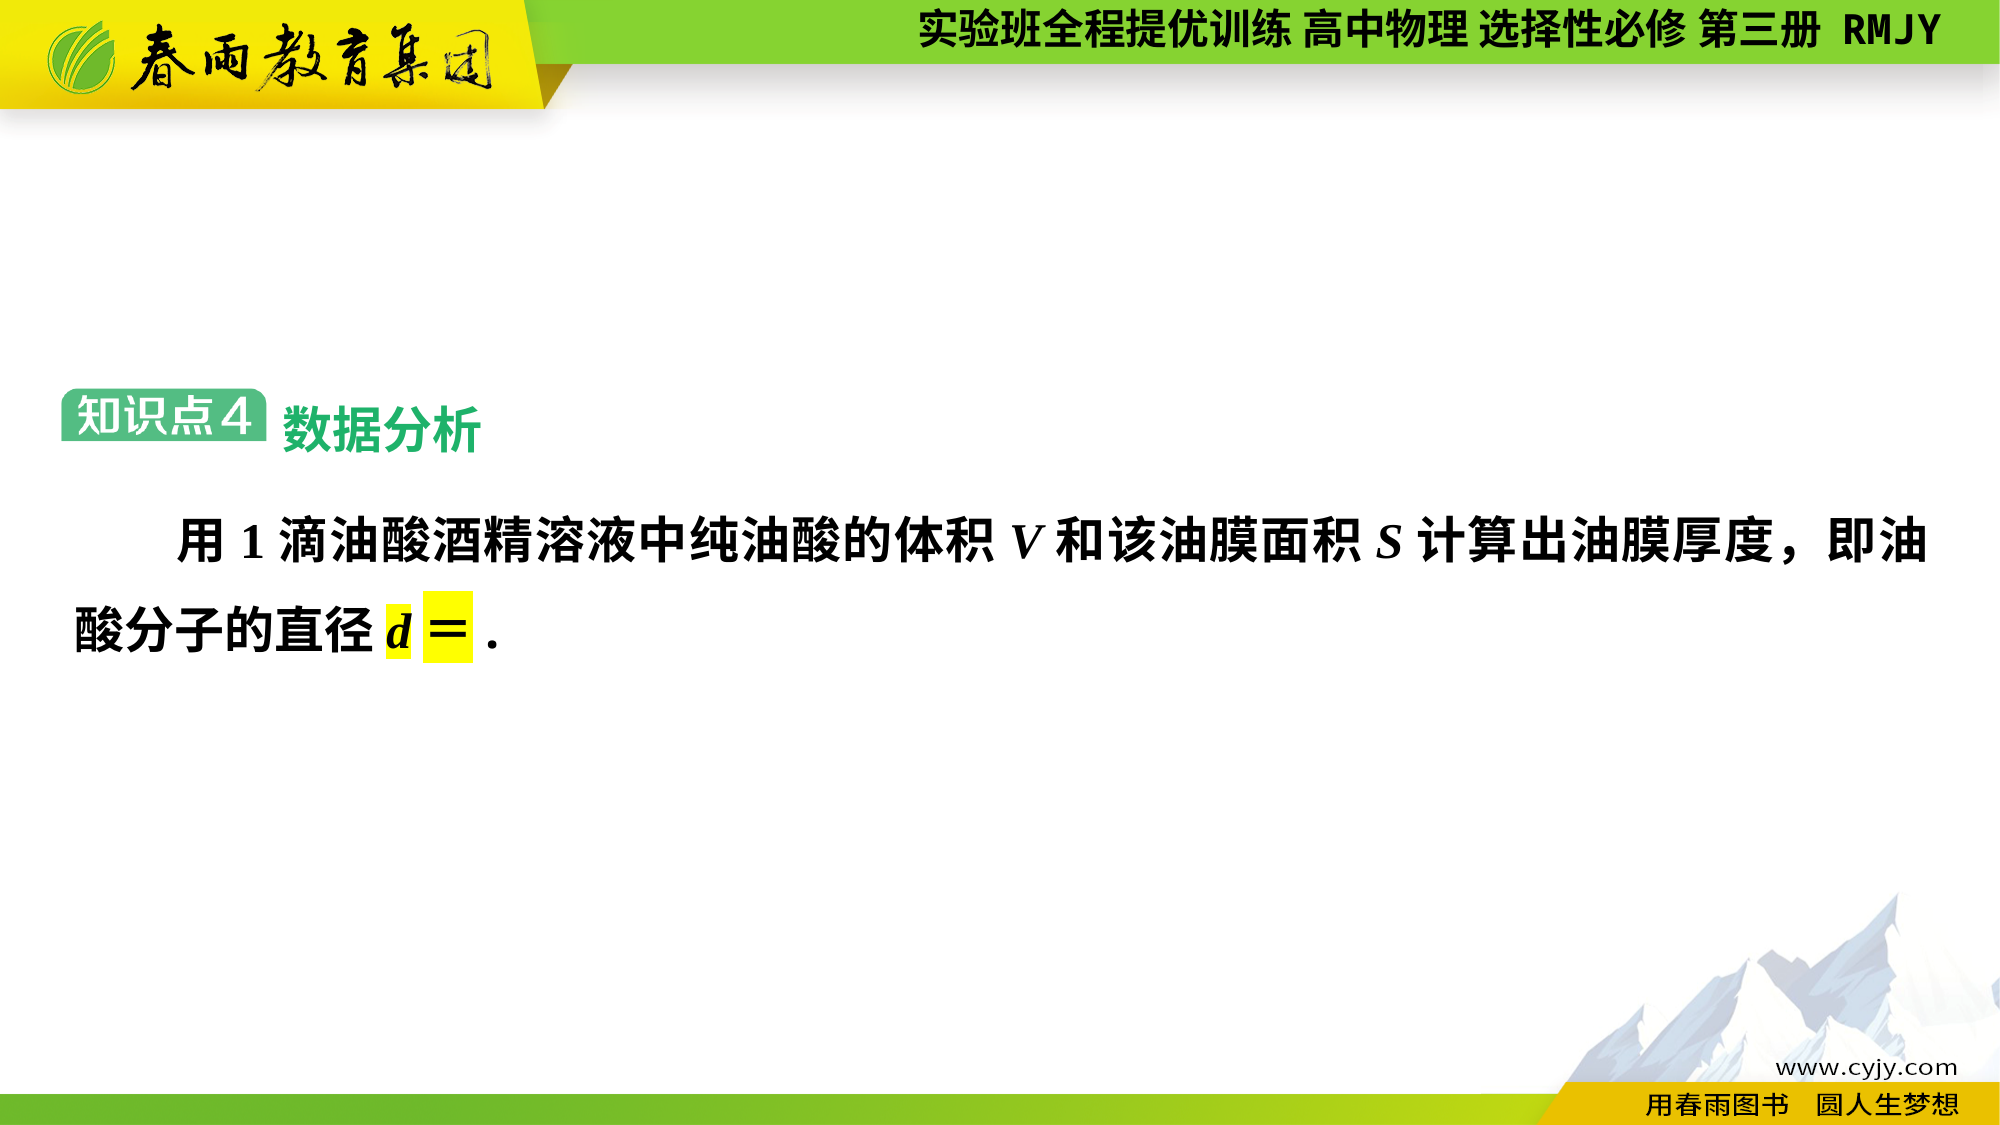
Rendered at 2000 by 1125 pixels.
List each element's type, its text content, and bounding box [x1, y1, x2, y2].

text_box 数据分析 [267, 361, 1944, 467]
picture [0, 0, 2000, 1125]
